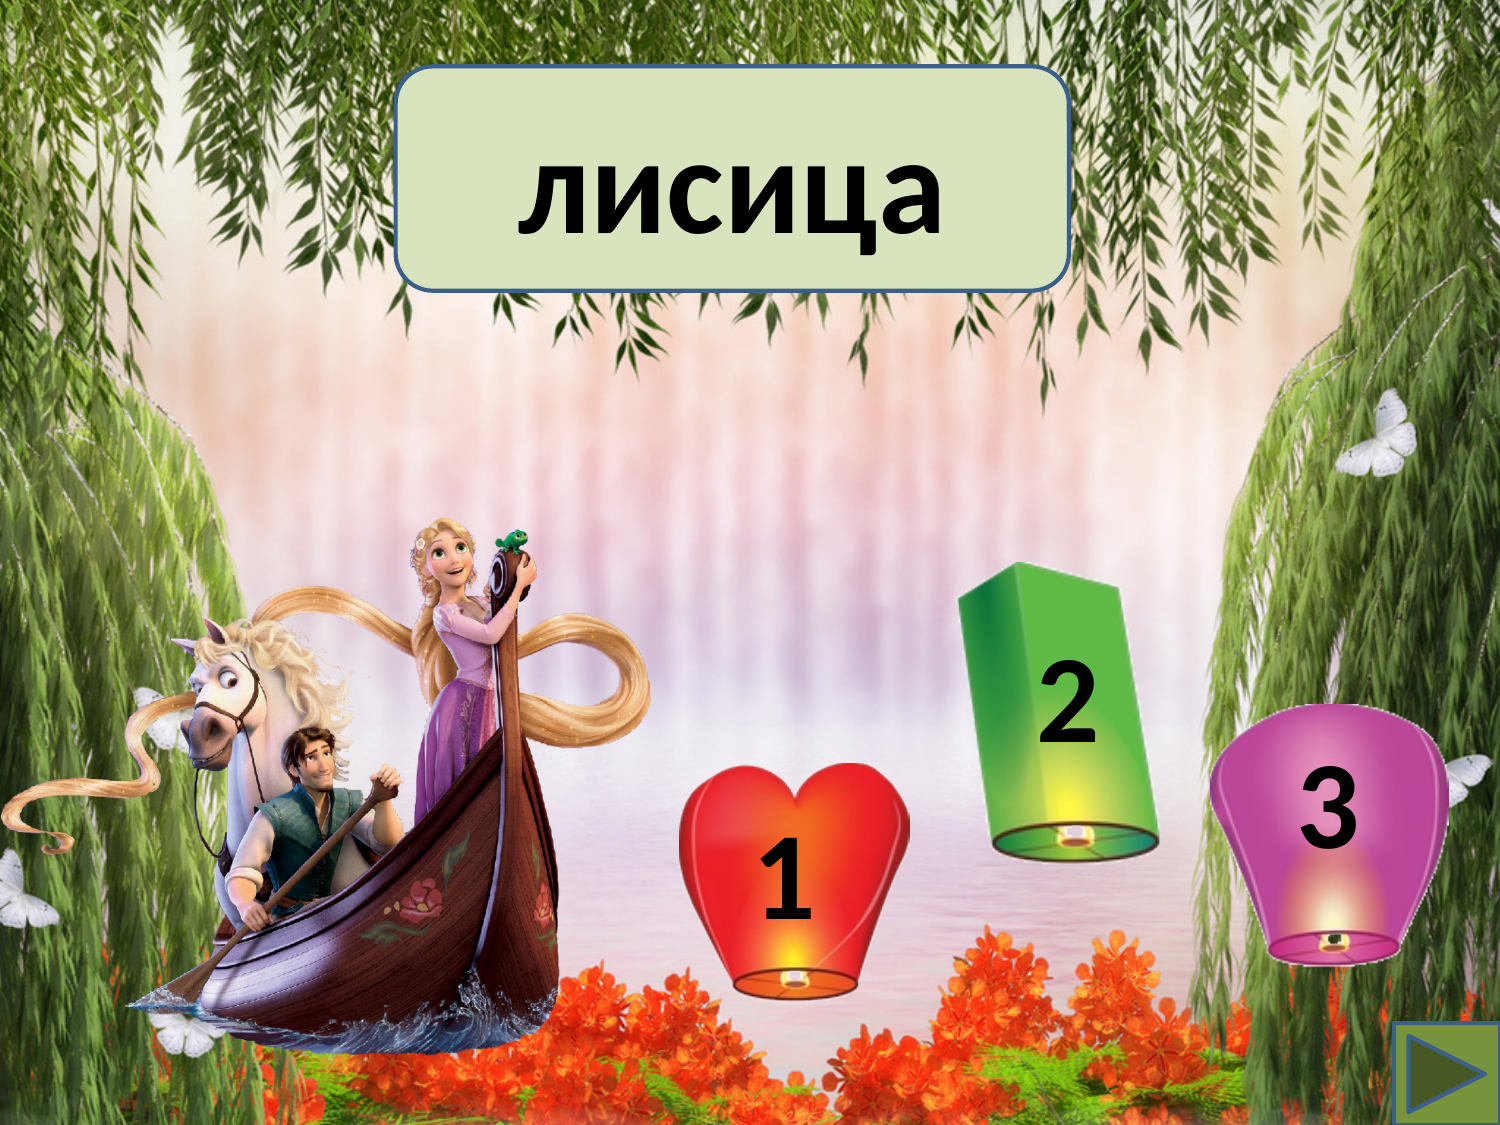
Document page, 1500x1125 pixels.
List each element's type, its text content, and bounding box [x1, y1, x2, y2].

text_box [1210, 703, 1449, 990]
text_box [1392, 1021, 1500, 1125]
picture [0, 0, 1500, 1125]
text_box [678, 763, 910, 1036]
text_box лисица [393, 64, 1071, 293]
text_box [950, 562, 1191, 902]
